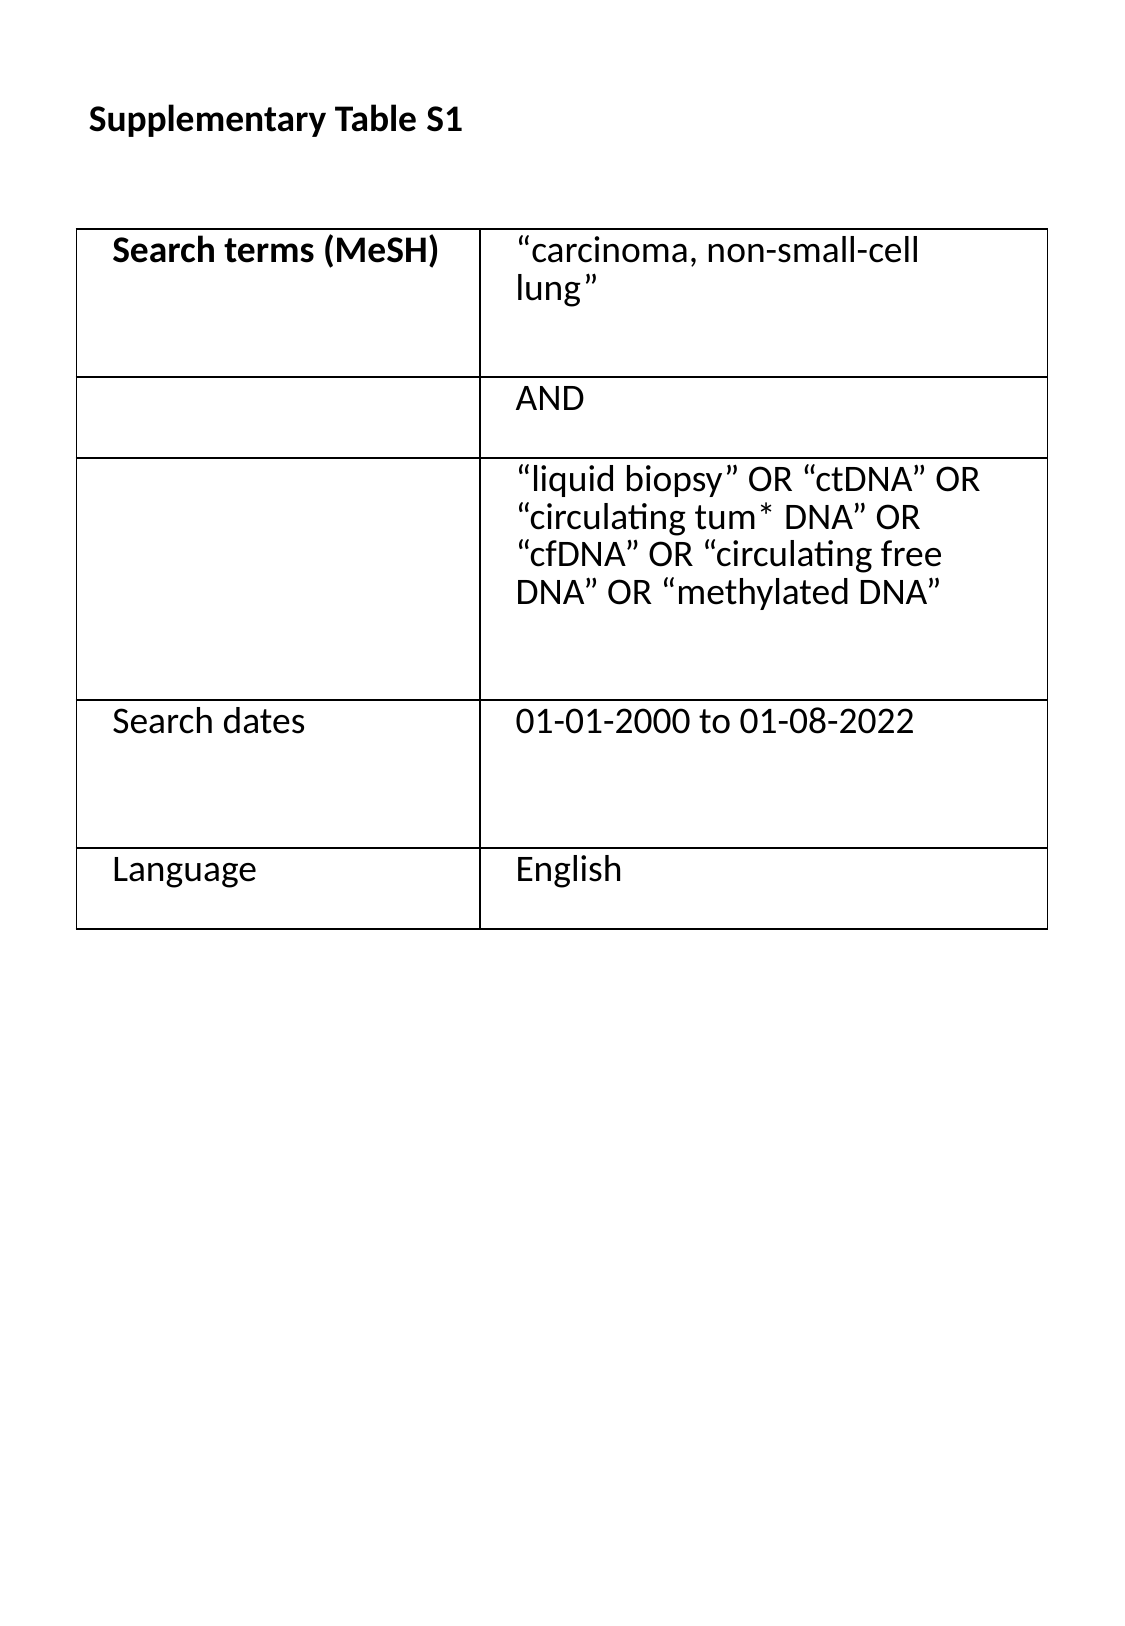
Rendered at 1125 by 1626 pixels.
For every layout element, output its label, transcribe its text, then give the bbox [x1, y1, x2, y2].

table_cell AND [481, 378, 1047, 457]
table_cell [77, 459, 479, 699]
table_cell English [481, 849, 1047, 928]
table_cell Search dates [77, 701, 479, 847]
table_cell “liquid biopsy” OR “ctDNA” OR “circulating tum* DNA” OR “cfDNA” OR “circulating free DNA” OR “methylated DNA” [481, 459, 1047, 699]
table_cell Language [77, 849, 479, 928]
text_box Supplementary Table S1 [74, 86, 1050, 147]
table_header Search terms (MeSH) [77, 230, 479, 376]
table_cell [77, 378, 479, 457]
table_header “carcinoma, non-small-cell lung” [481, 230, 1047, 376]
table_cell 01-01-2000 to 01-08-2022 [481, 701, 1047, 847]
